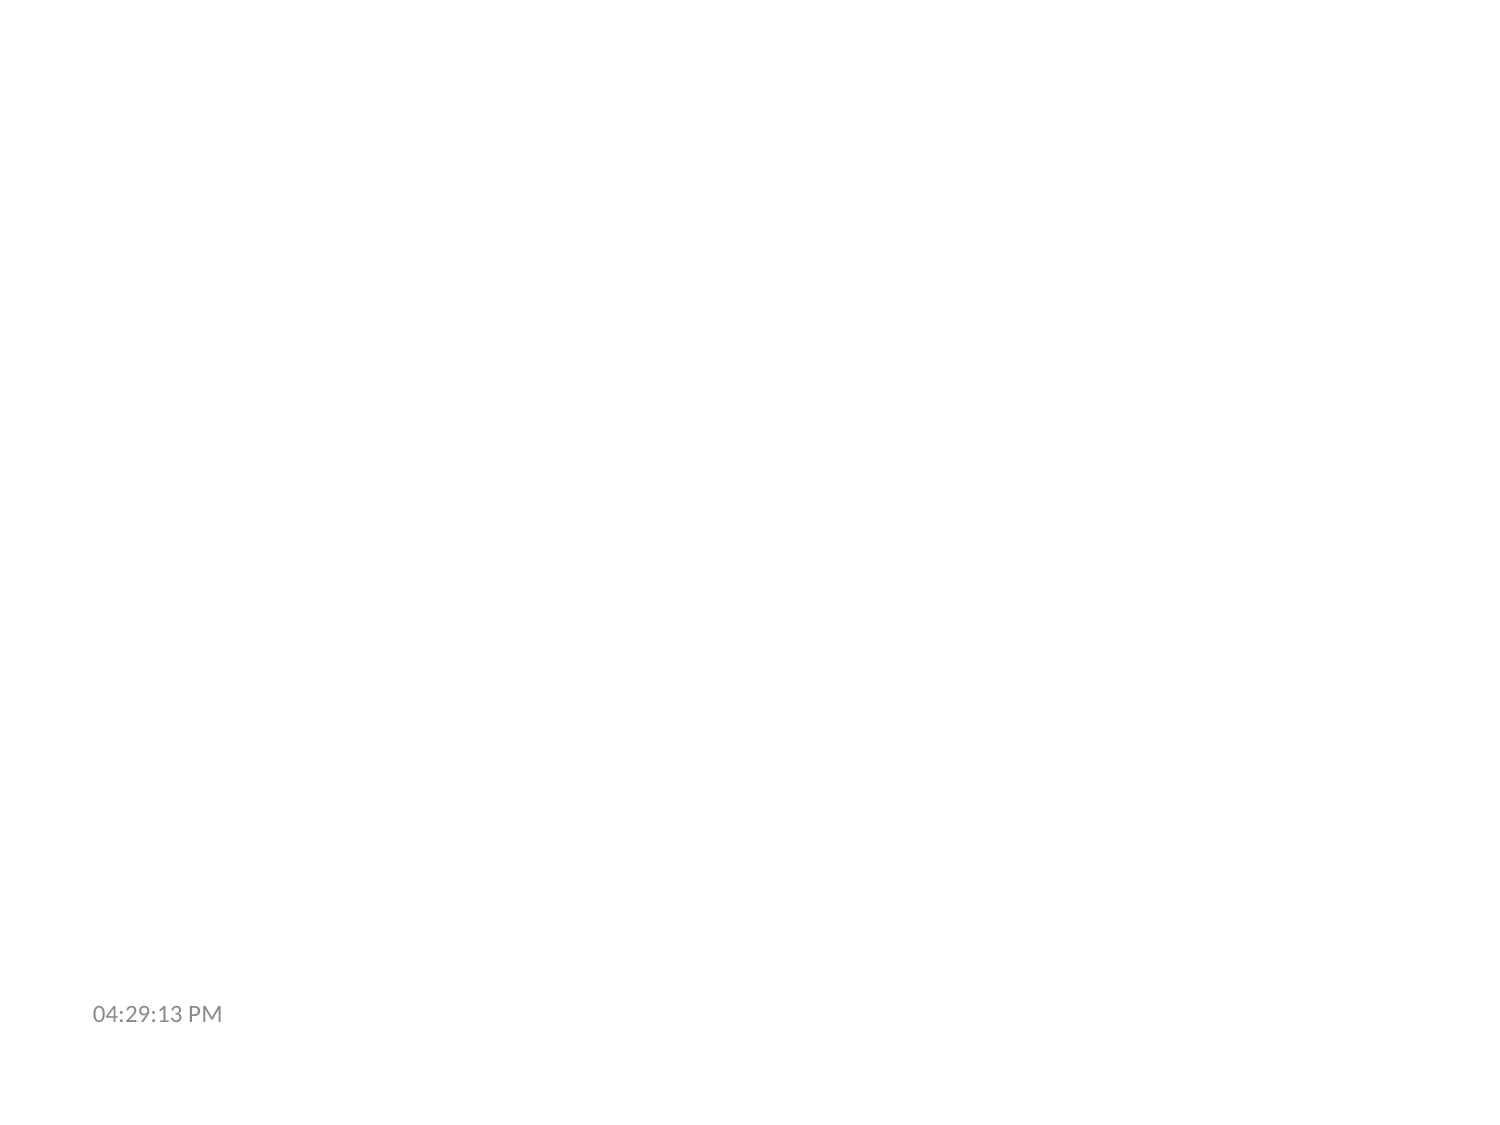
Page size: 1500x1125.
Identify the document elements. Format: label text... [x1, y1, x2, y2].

text_box 3:35:09 PM [77, 982, 428, 1043]
